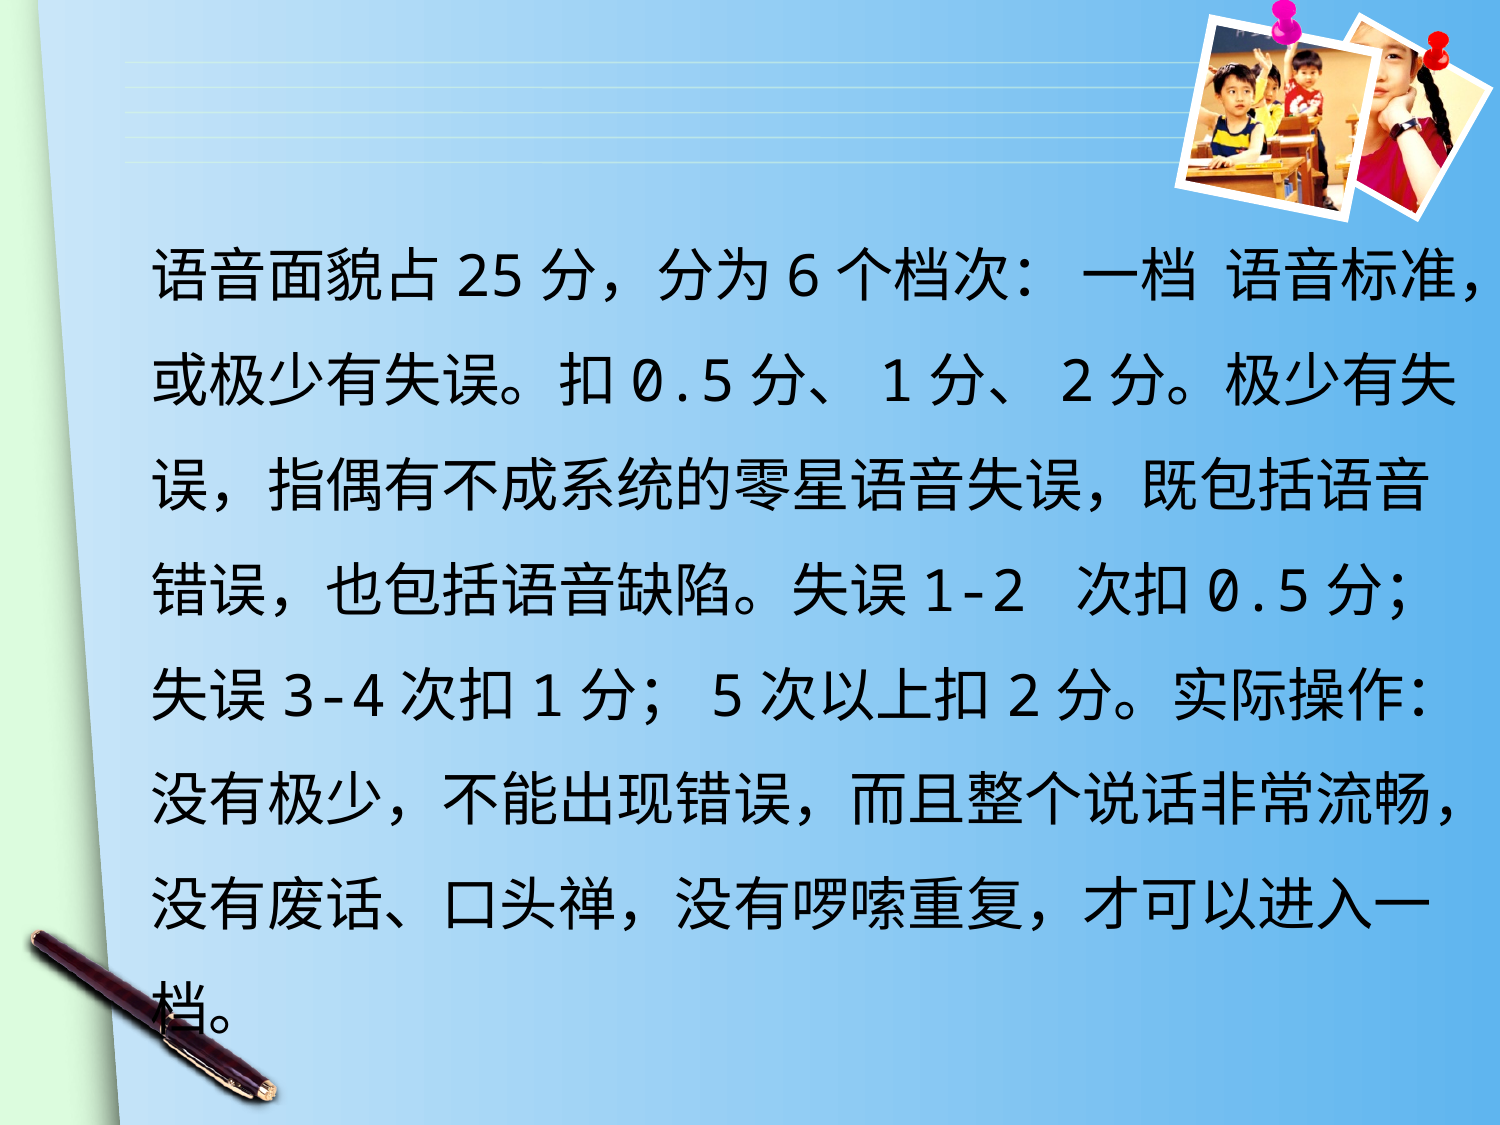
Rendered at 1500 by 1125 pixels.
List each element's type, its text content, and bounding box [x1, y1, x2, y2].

picture [1186, 0, 1371, 195]
picture [0, 0, 135, 1125]
picture [1351, 22, 1484, 195]
text_box 语音面貌占25分，分为6个档次： 一档 语音标准，或极少有失误。扣0.5分、1分、2分。极少有失误，指偶有不成系统的零星语音失误，既包括语音错误，也包括语音缺陷。失误1-2 次扣0.5分；失误3-4次扣1分；5次以上扣2分。实际操作：没有极少，不能出现错误，而且整个说话非常流畅，没有废话、口头禅，没有啰嗦重复，才可以进入一档。 [135, 195, 1500, 1125]
